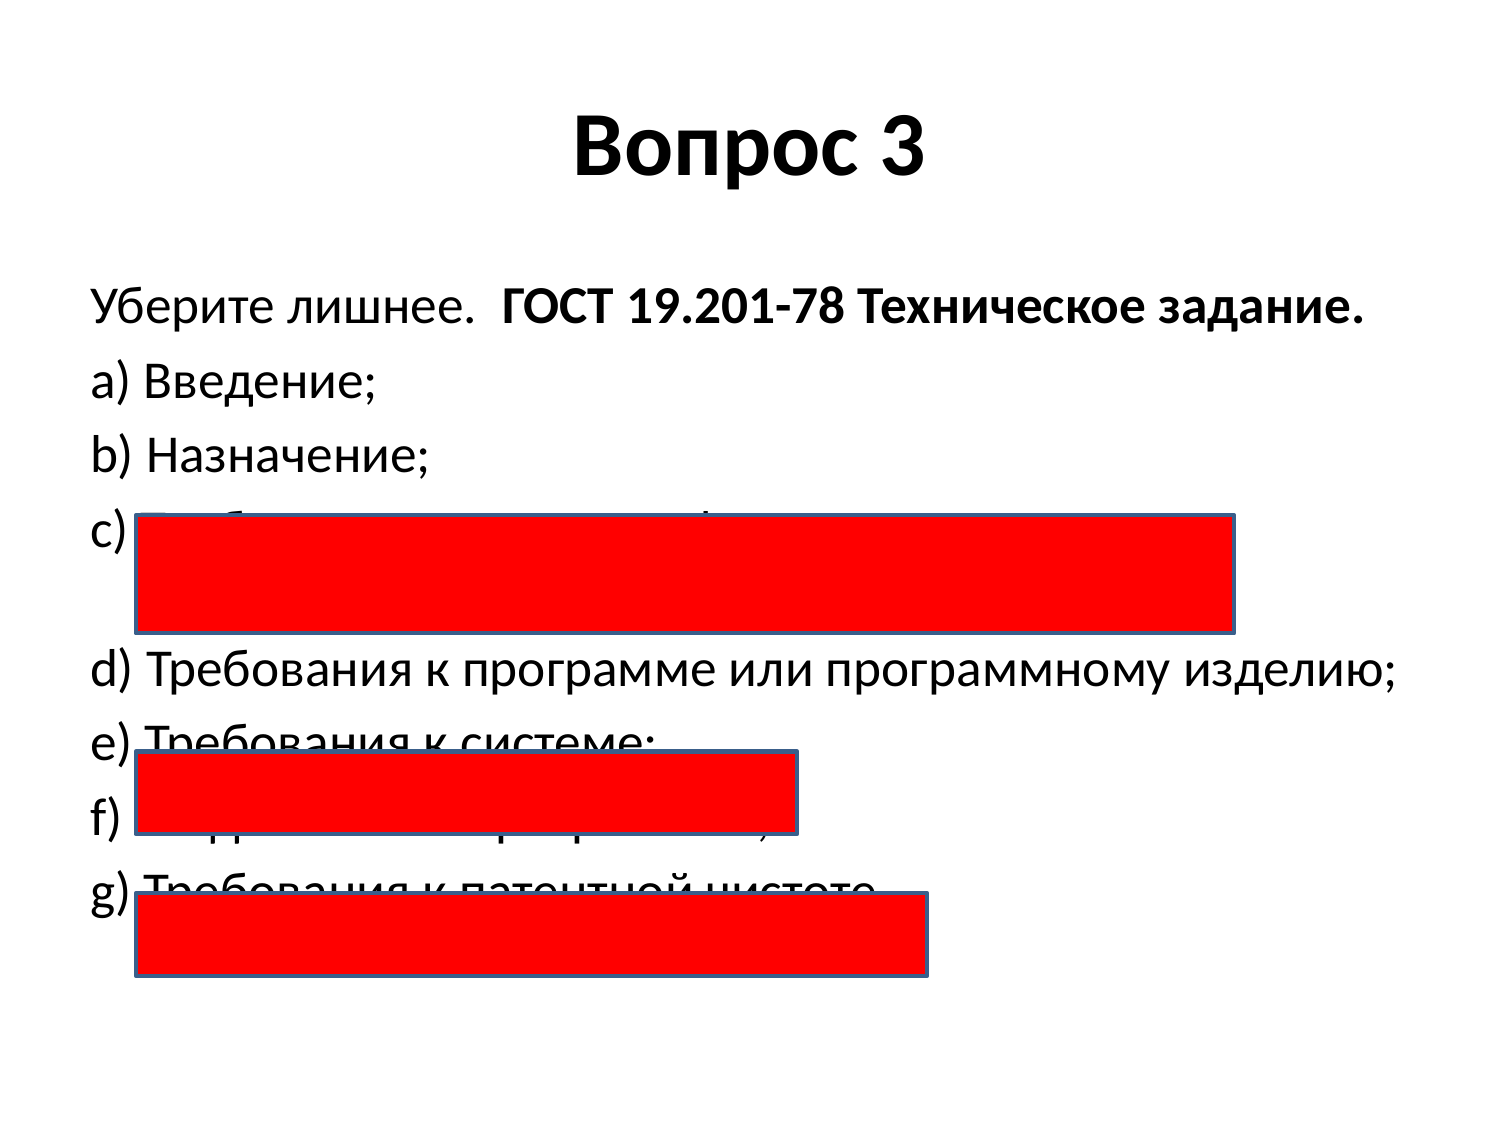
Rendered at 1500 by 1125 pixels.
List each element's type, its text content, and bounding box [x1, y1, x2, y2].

text_box [134, 891, 929, 978]
text_box [134, 513, 1236, 635]
title Вопрос 3 [75, 45, 1425, 233]
text_box [134, 749, 799, 836]
list Уберите лишнее. ГОСТ 19.201-78 Техническое задание. а) Введение; b) Назначение; c) Требования к защите информации от несанкционированного доступа; d) Требования к программе или программному изделию; e) Требования к системе; f) Стадии и этапы разработки; g) Требования к патентной чистоте. [75, 262, 1425, 1005]
